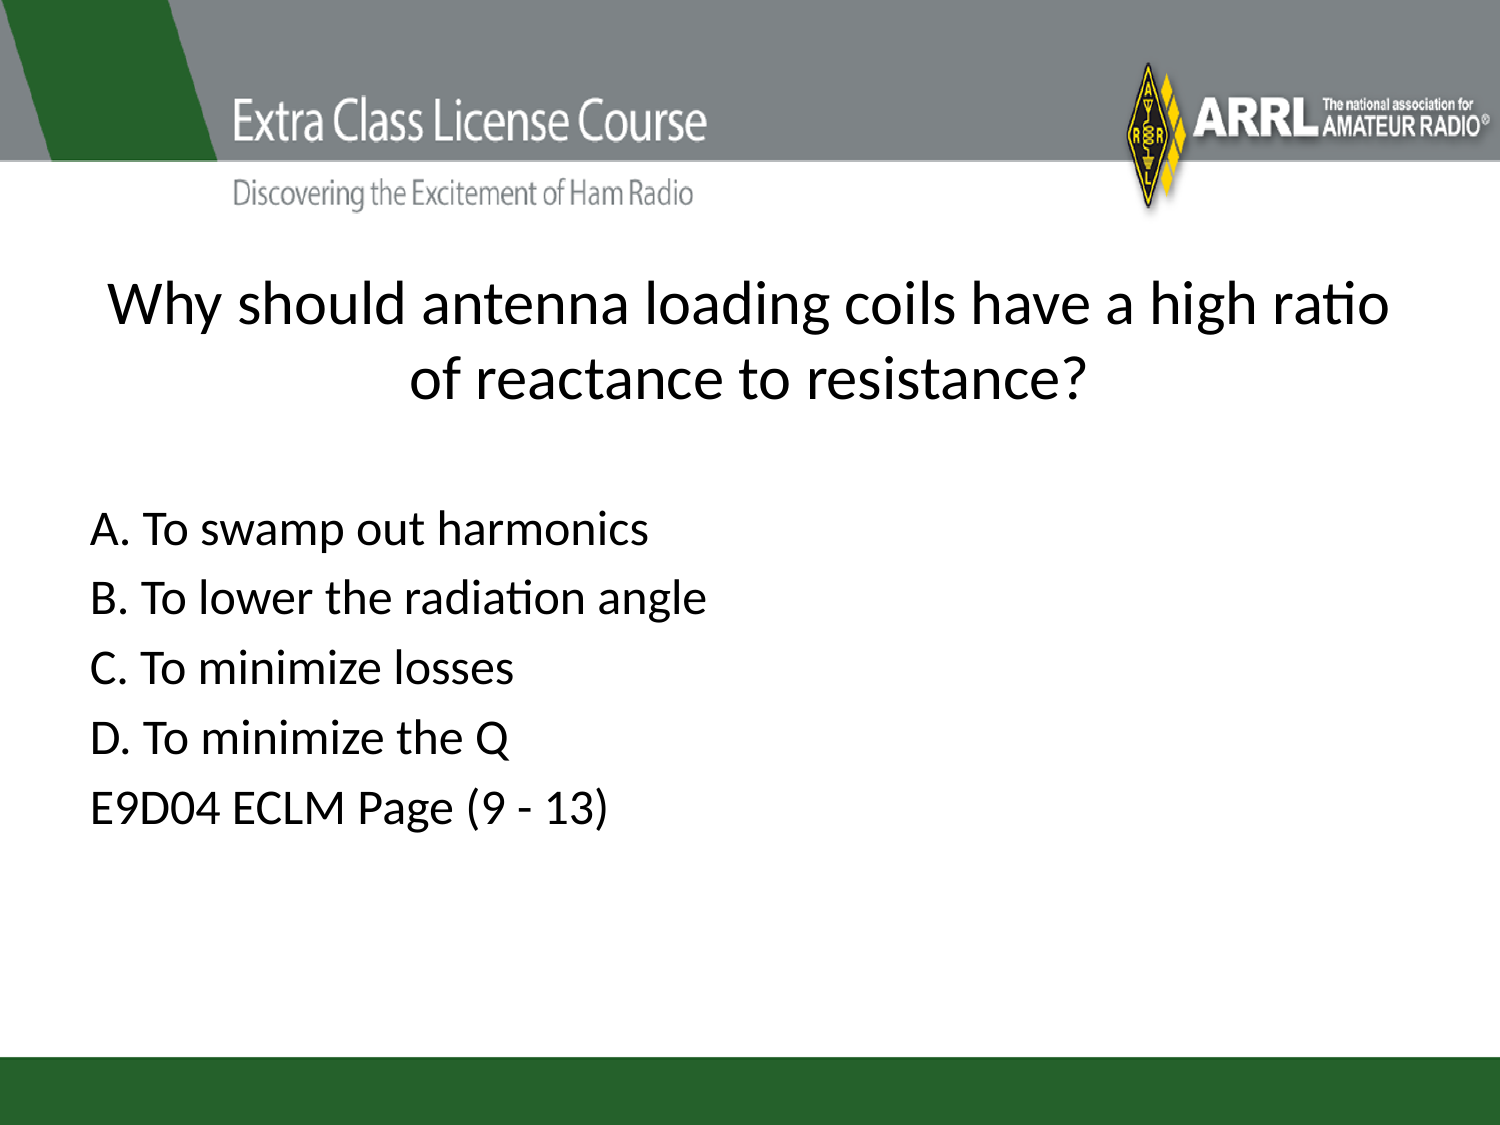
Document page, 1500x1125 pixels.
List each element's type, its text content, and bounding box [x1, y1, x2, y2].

picture [0, 0, 1500, 1125]
list A. To swamp out harmonics B. To lower the radiation angle C. To minimize losses D. To minimize the Q E9D04 ECLM Page (9 - 13) [75, 487, 1425, 1005]
title Why should antenna loading coils have a high ratio of reactance to resistance? [75, 254, 1425, 435]
